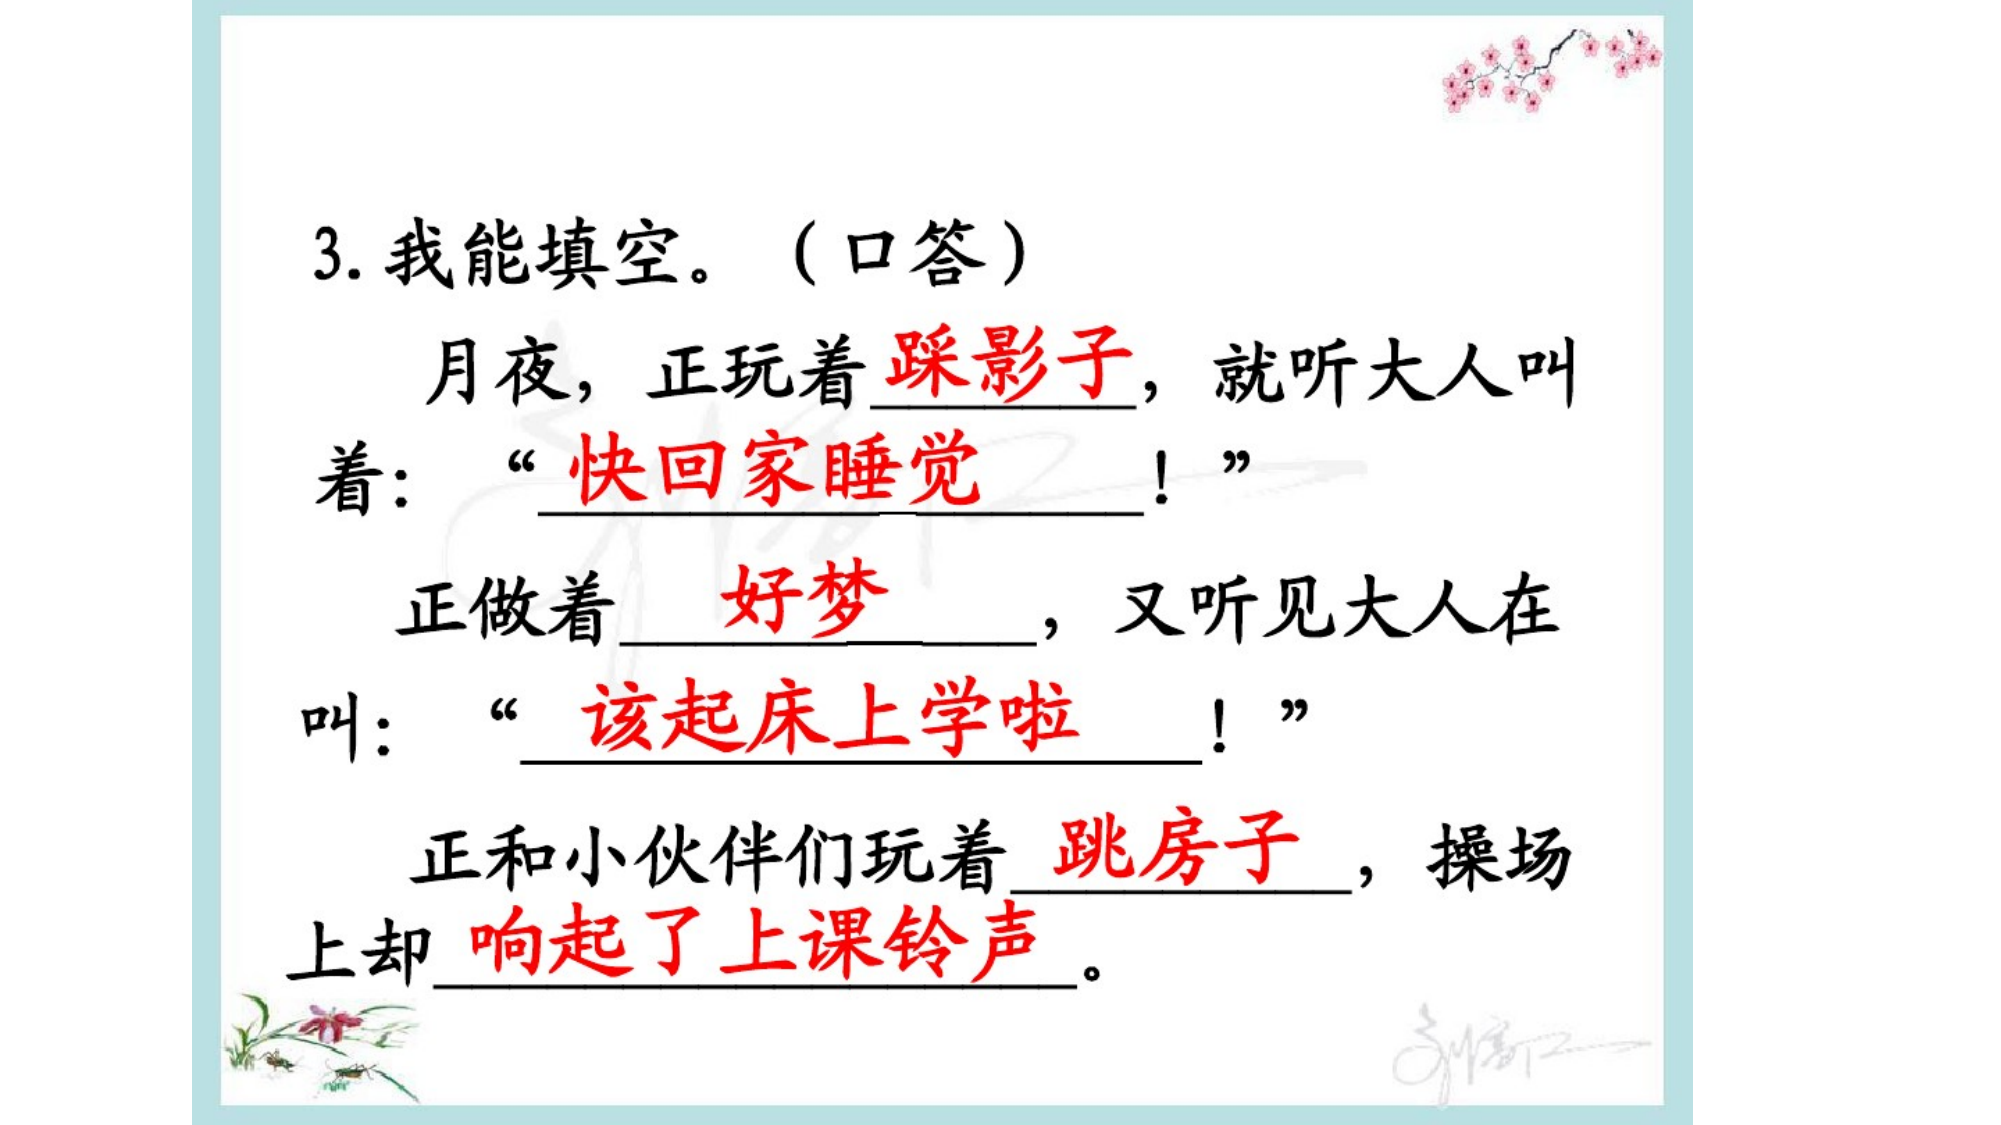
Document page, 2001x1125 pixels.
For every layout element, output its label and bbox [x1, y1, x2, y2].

picture [192, 0, 1693, 1125]
